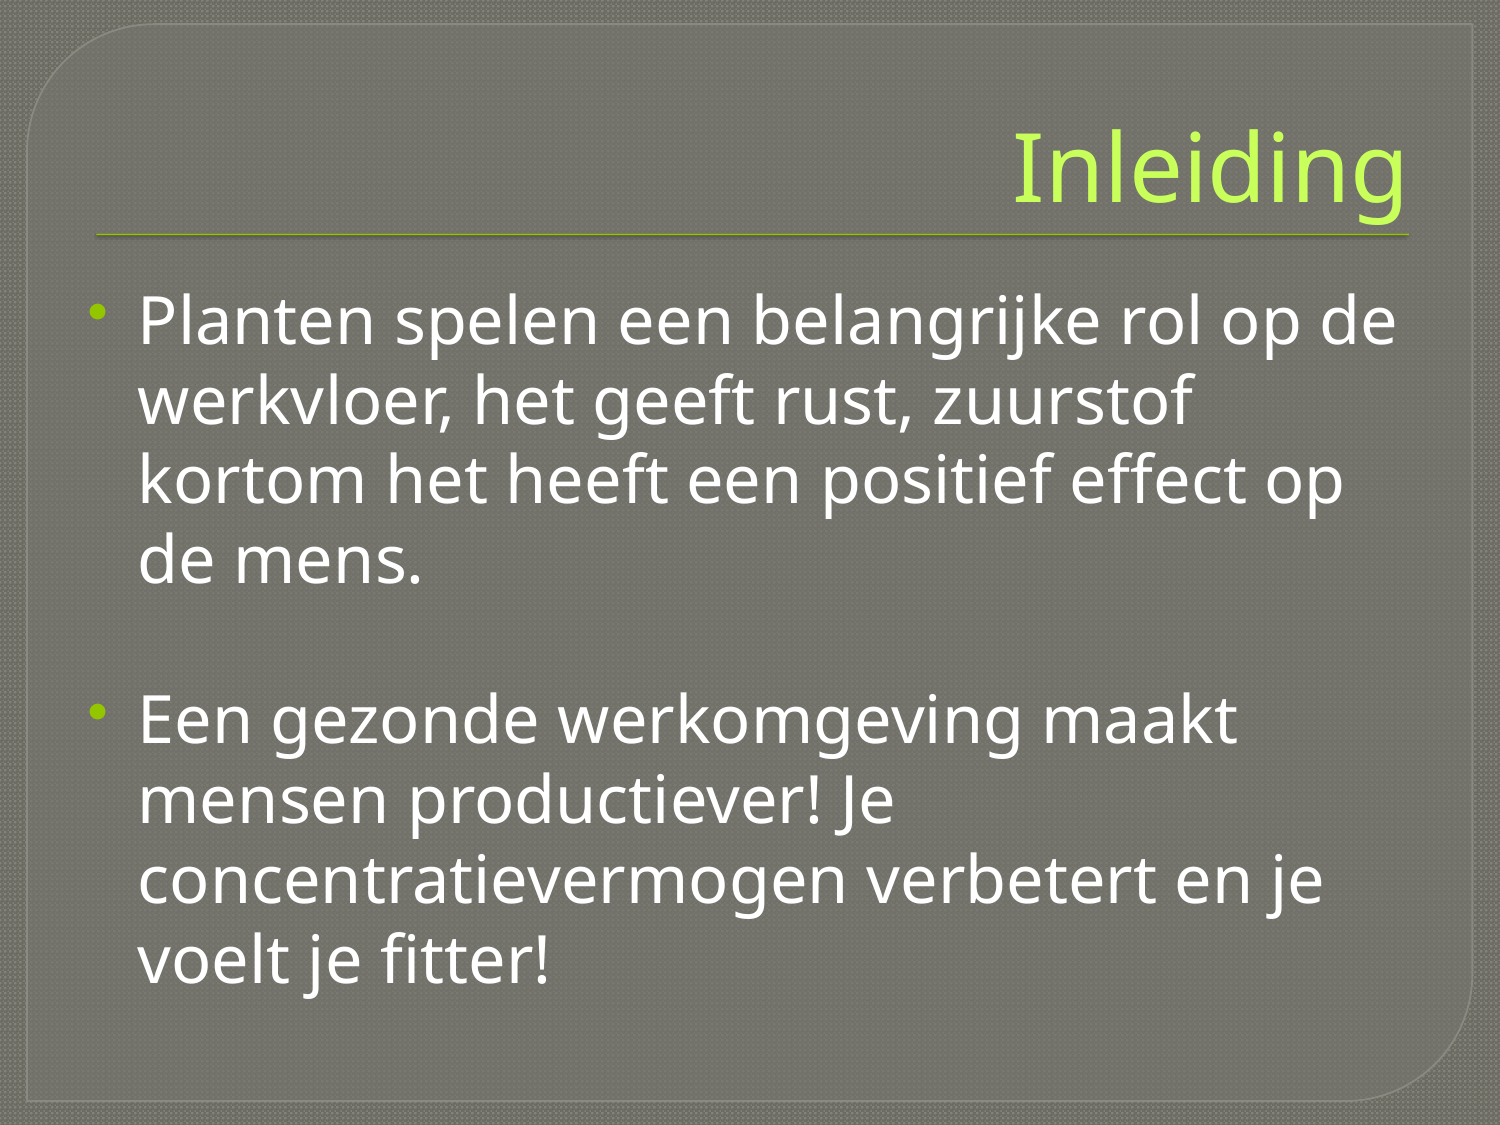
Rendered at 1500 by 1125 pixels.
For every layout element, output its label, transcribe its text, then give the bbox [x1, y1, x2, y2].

list Planten spelen een belangrijke rol op de werkvloer, het geeft rust, zuurstof kortom het heeft een positief effect op de mens. Een gezonde werkomgeving maakt mensen productiever! Je concentratievermogen verbetert en je voelt je fitter! [75, 270, 1425, 1013]
title Inleiding [75, 41, 1425, 230]
